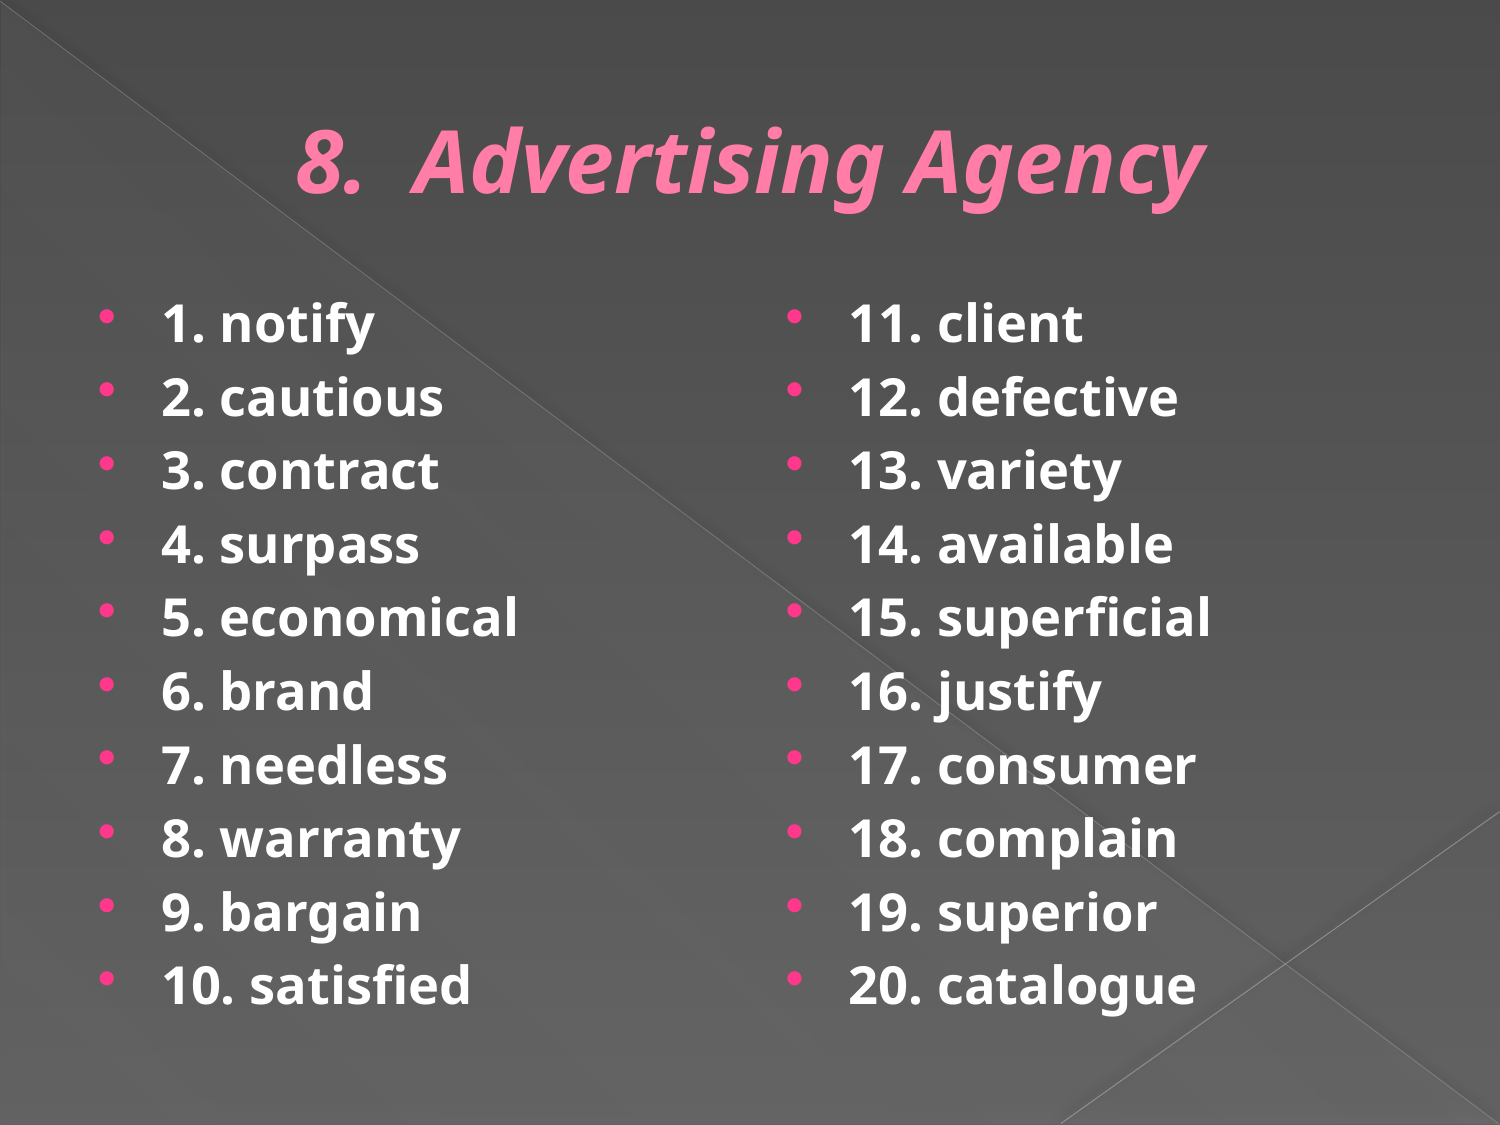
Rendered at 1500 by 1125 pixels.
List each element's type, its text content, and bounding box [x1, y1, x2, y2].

list 11. client 12. defective 13. variety 14. available 15. superficial 16. justify 17. consumer 18. complain 19. superior 20. catalogue [762, 282, 1425, 1025]
title 8. Advertising Agency [75, 43, 1425, 274]
list 1. notify 2. cautious 3. contract 4. surpass 5. economical 6. brand 7. needless 8. warranty 9. bargain 10. satisfied [75, 282, 738, 1025]
